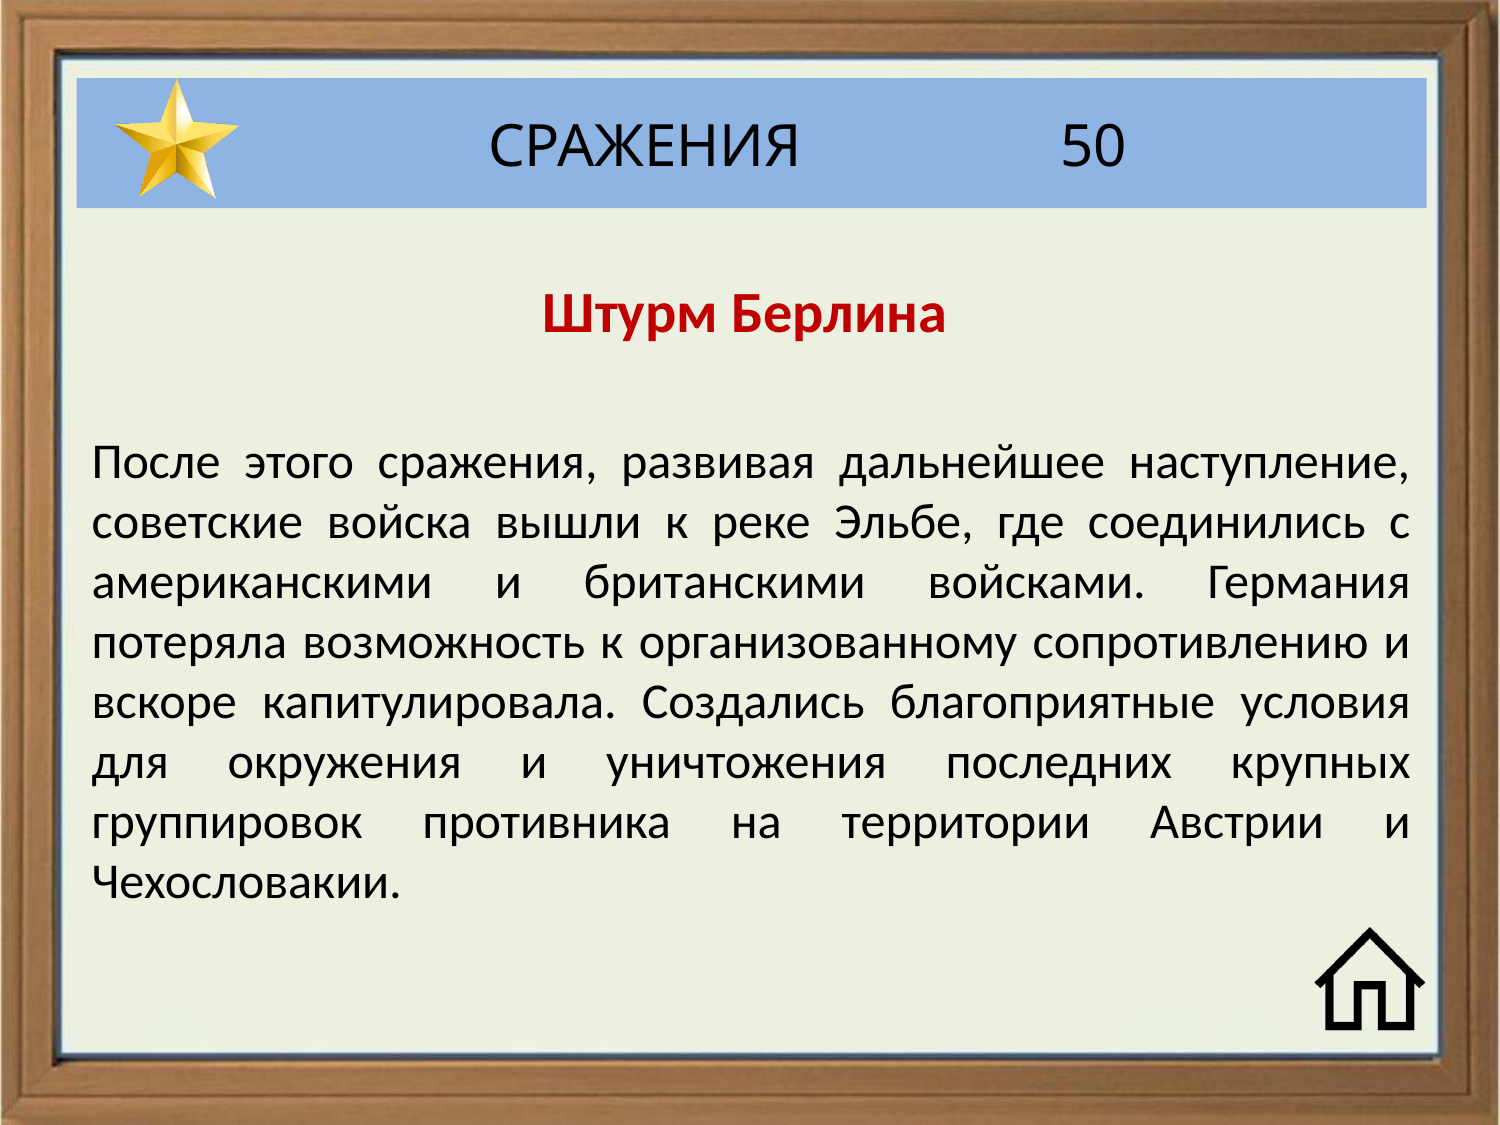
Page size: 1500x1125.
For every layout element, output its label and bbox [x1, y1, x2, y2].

picture [1304, 916, 1434, 1046]
list [0, 0, 1500, 1125]
picture [111, 77, 241, 200]
